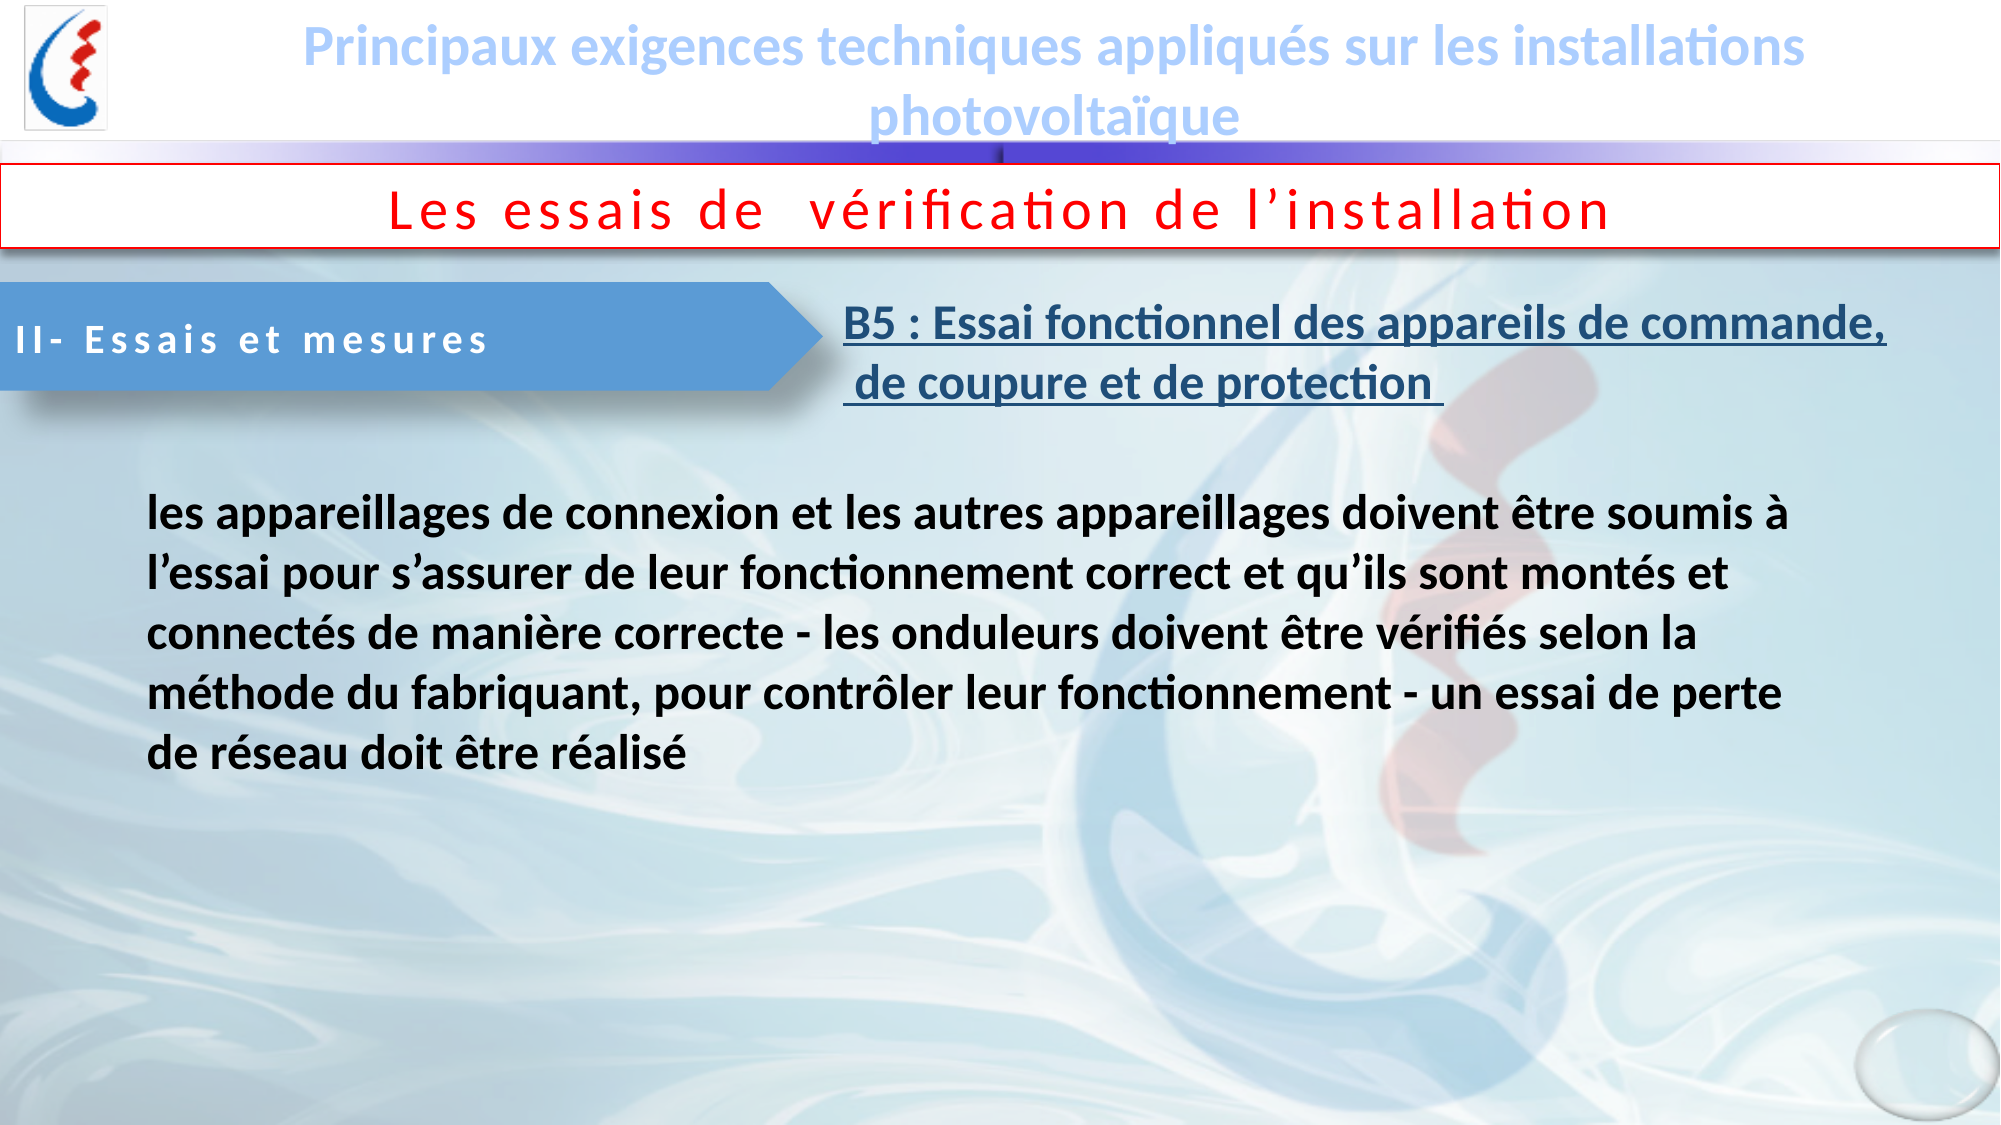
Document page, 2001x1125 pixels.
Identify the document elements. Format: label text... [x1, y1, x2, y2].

text_box Les essais de vérification de l’installation [0, 163, 2000, 249]
text_box B5 : Essai fonctionnel des appareils de commande, de coupure et de protection [828, 282, 1903, 417]
picture [0, 0, 2000, 163]
picture [0, 249, 2000, 1125]
text_box II- Essais et mesures [0, 281, 825, 392]
text_box Principaux exigences techniques appliqués sur les installations photovoltaïque [150, 0, 1960, 155]
text_box les appareillages de connexion et les autres appareillages doivent être soumis à l’essai pour s’assurer de leur fonctionnement correct et qu’ils sont montés et connectés de manière correcte - les onduleurs doivent être vérifiés selon la méthode du fabriquant, pour contrôler leur fonctionnement - un essai de perte de réseau doit être réalisé [131, 472, 1814, 787]
